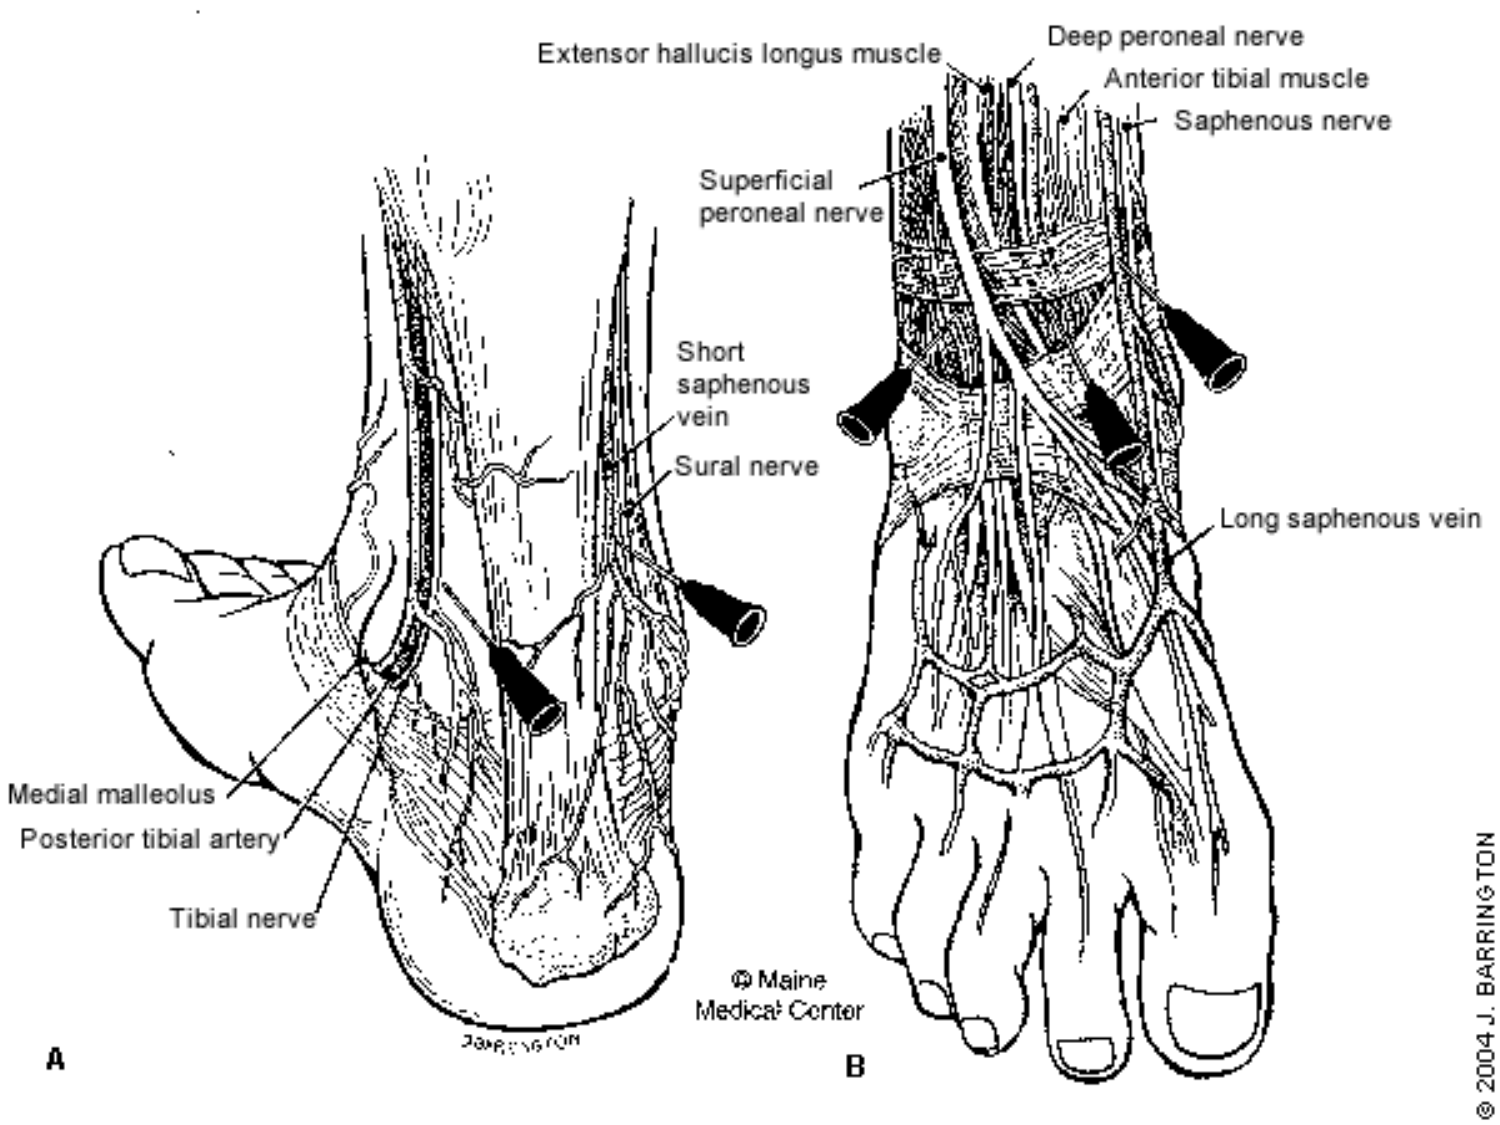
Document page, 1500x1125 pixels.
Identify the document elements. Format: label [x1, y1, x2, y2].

list [0, 0, 1500, 1125]
